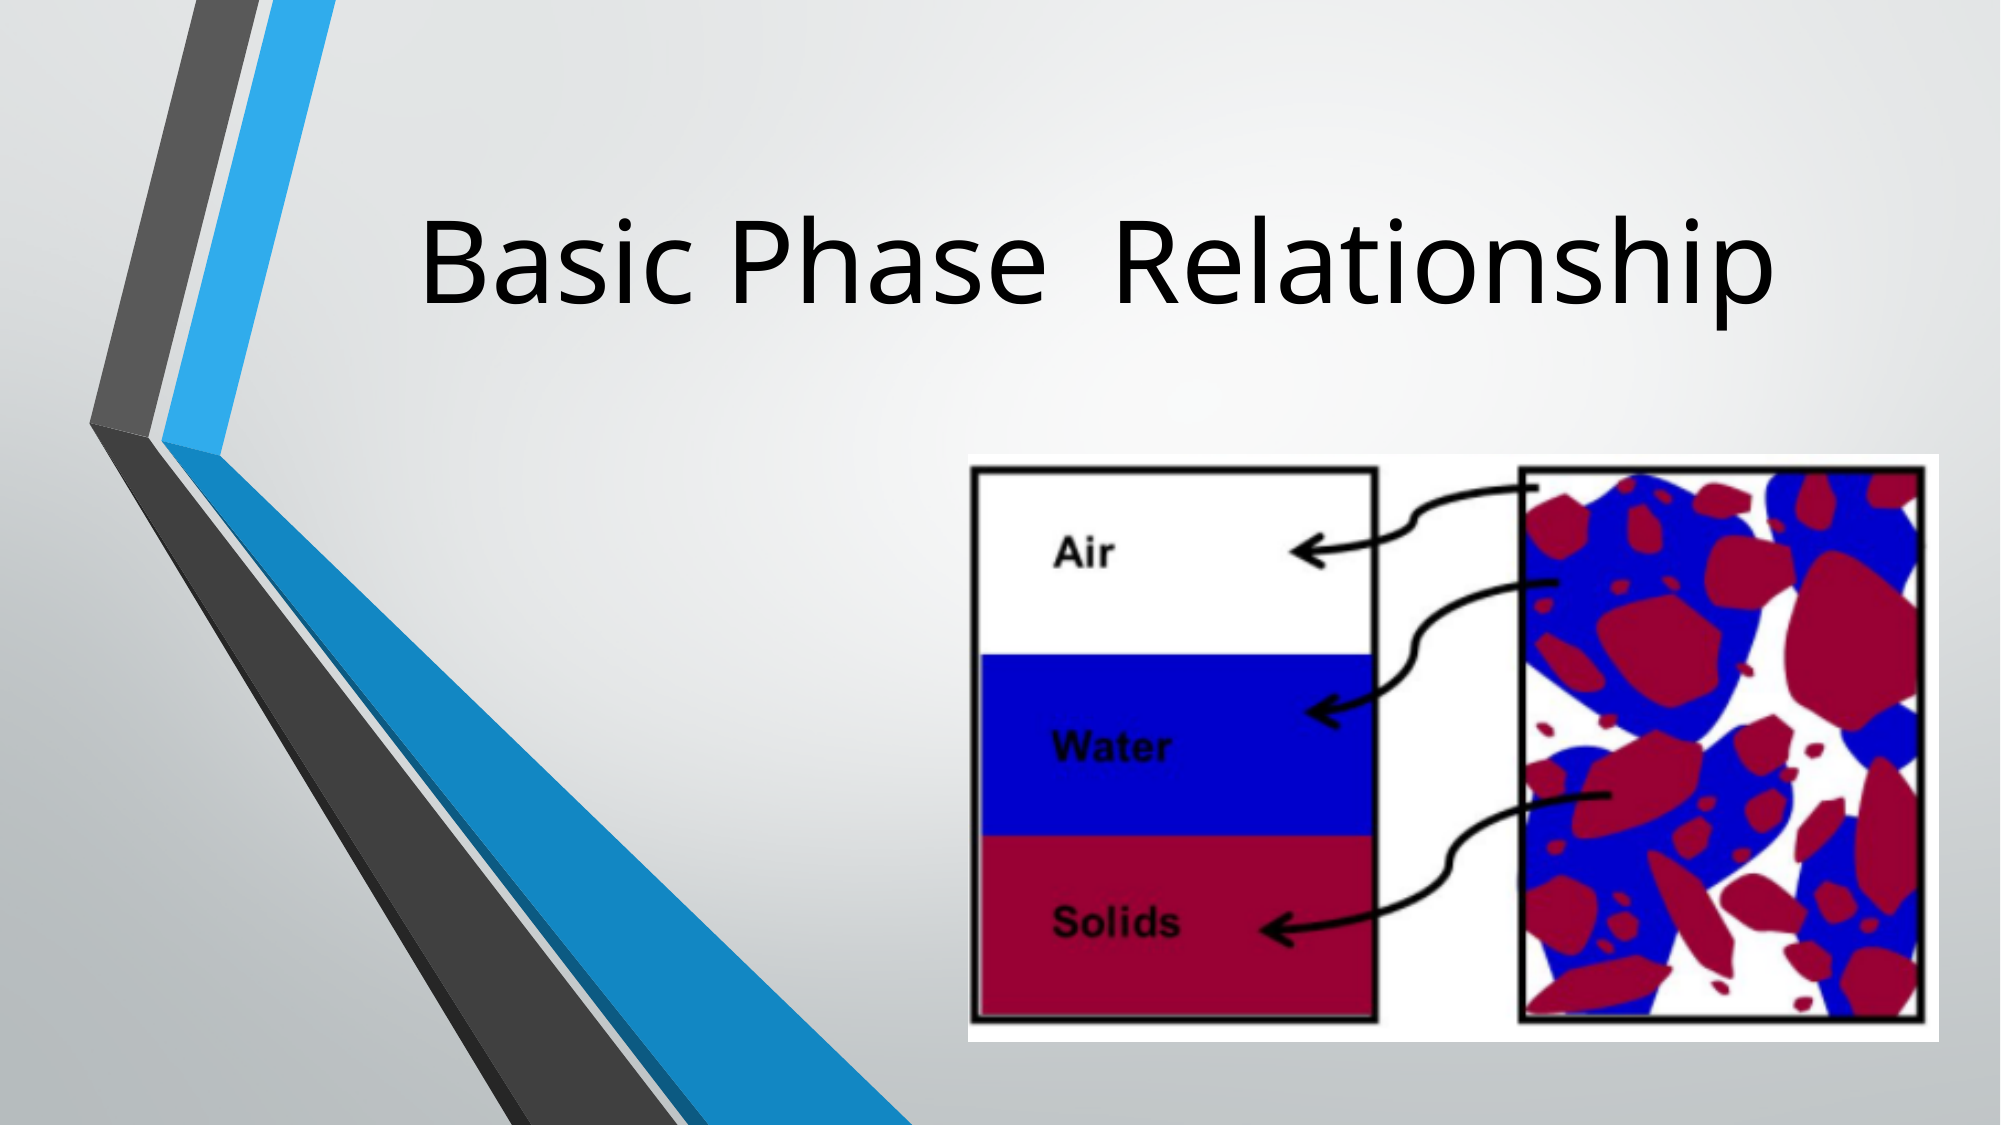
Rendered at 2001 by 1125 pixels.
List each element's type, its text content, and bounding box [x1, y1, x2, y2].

picture [967, 454, 1939, 1042]
title Basic Phase Relationship [401, 165, 1799, 335]
